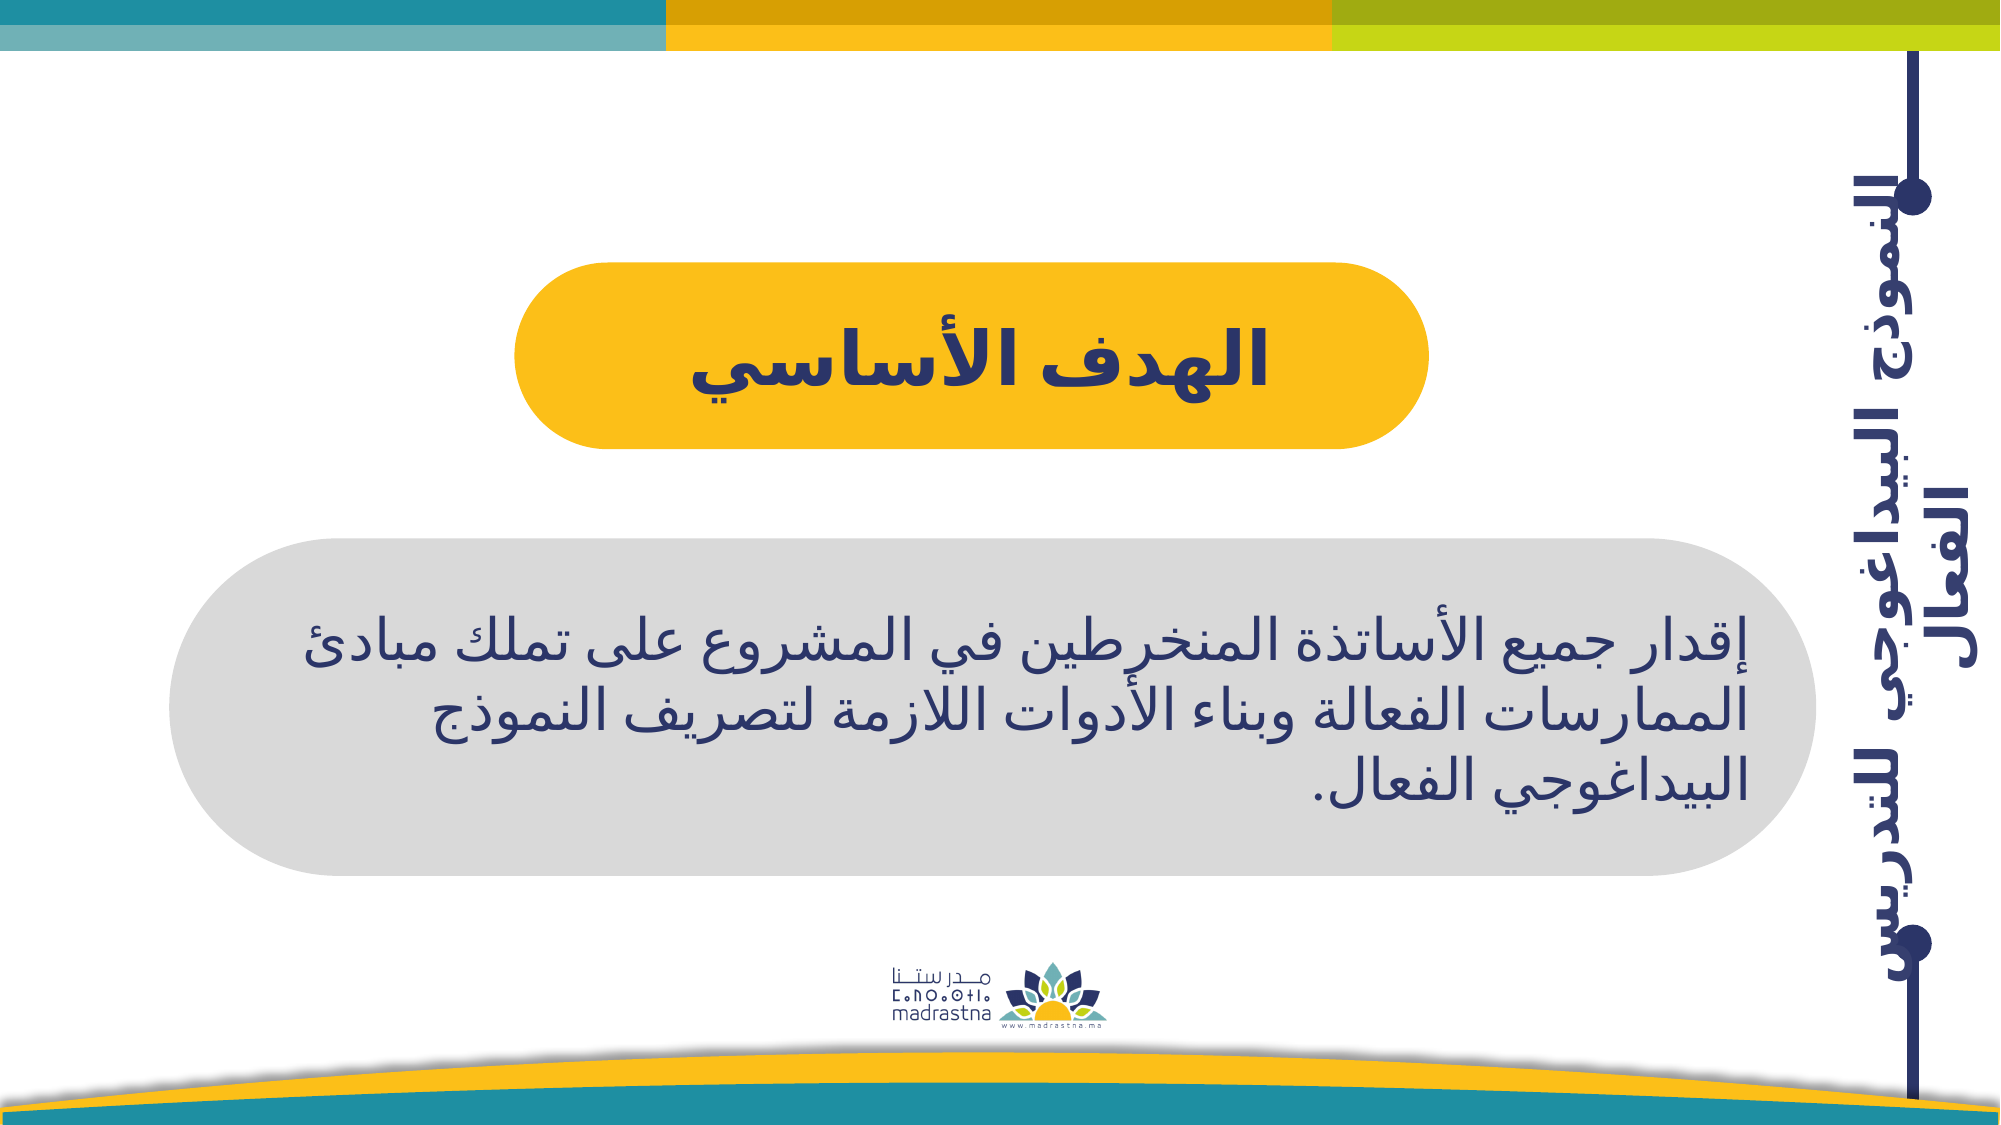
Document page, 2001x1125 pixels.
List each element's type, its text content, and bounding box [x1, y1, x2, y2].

picture [893, 962, 1107, 1028]
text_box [1894, 52, 1931, 215]
text_box الهدف الأساسي [513, 261, 1430, 451]
text_box إقدار جميع الأساتذة المنخرطين في المشروع على تملك مبادئ الممارسات الفعالة وبناء الأدوات اللازمة لتصريف النموذج البيداغوجي الفعال. [168, 537, 1818, 877]
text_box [0, 0, 2000, 52]
text_box النموذج البيداغوجي للتدريس الفعال [1832, 136, 1988, 1021]
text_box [1894, 925, 1931, 1052]
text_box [0, 1052, 2000, 1125]
